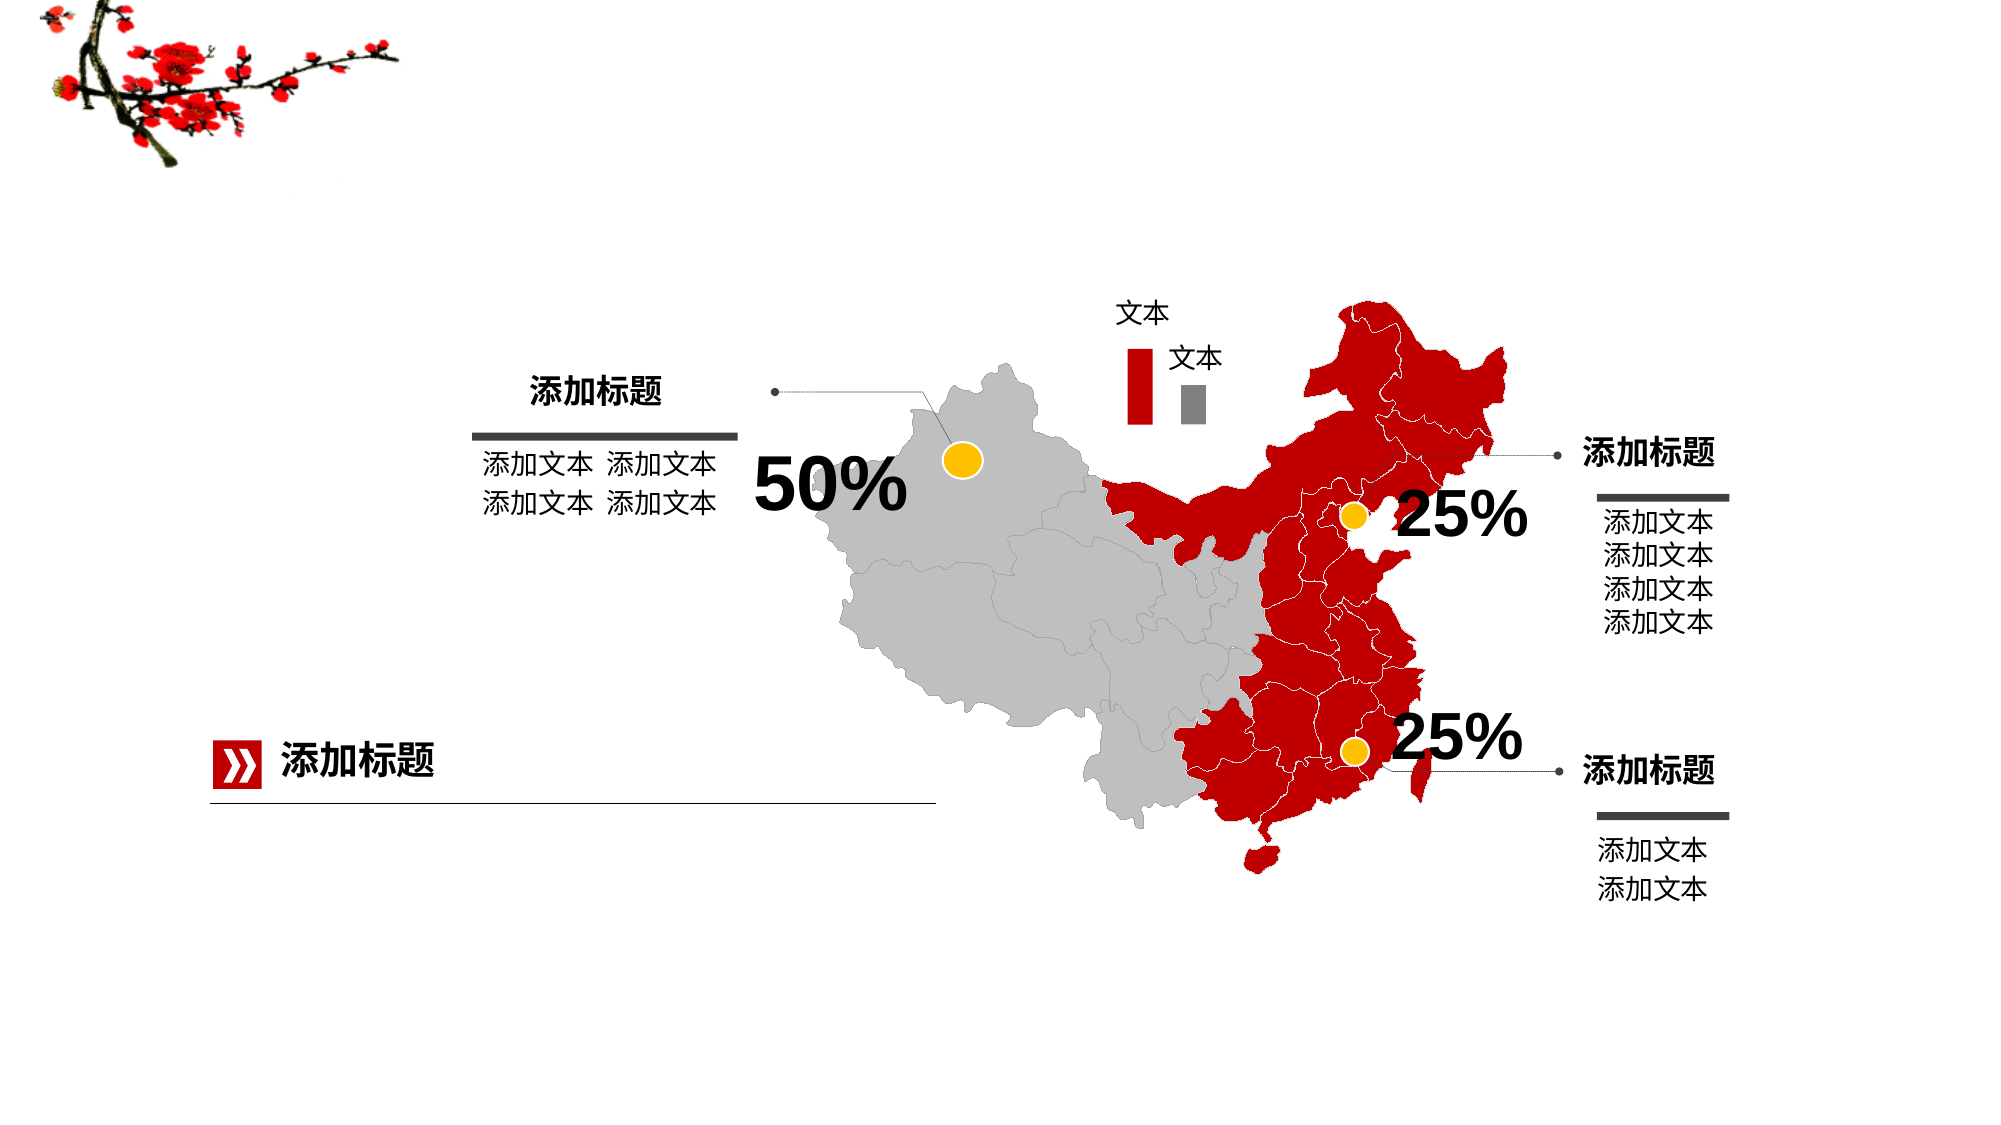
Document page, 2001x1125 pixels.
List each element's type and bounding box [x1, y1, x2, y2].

text_box [1151, 333, 1247, 425]
text_box [464, 362, 959, 535]
text_box [213, 740, 262, 789]
text_box [812, 300, 1508, 875]
text_box [1098, 288, 1194, 425]
picture [39, 0, 503, 225]
text_box [1351, 685, 1788, 913]
text_box [210, 728, 936, 804]
text_box [1349, 423, 1788, 681]
